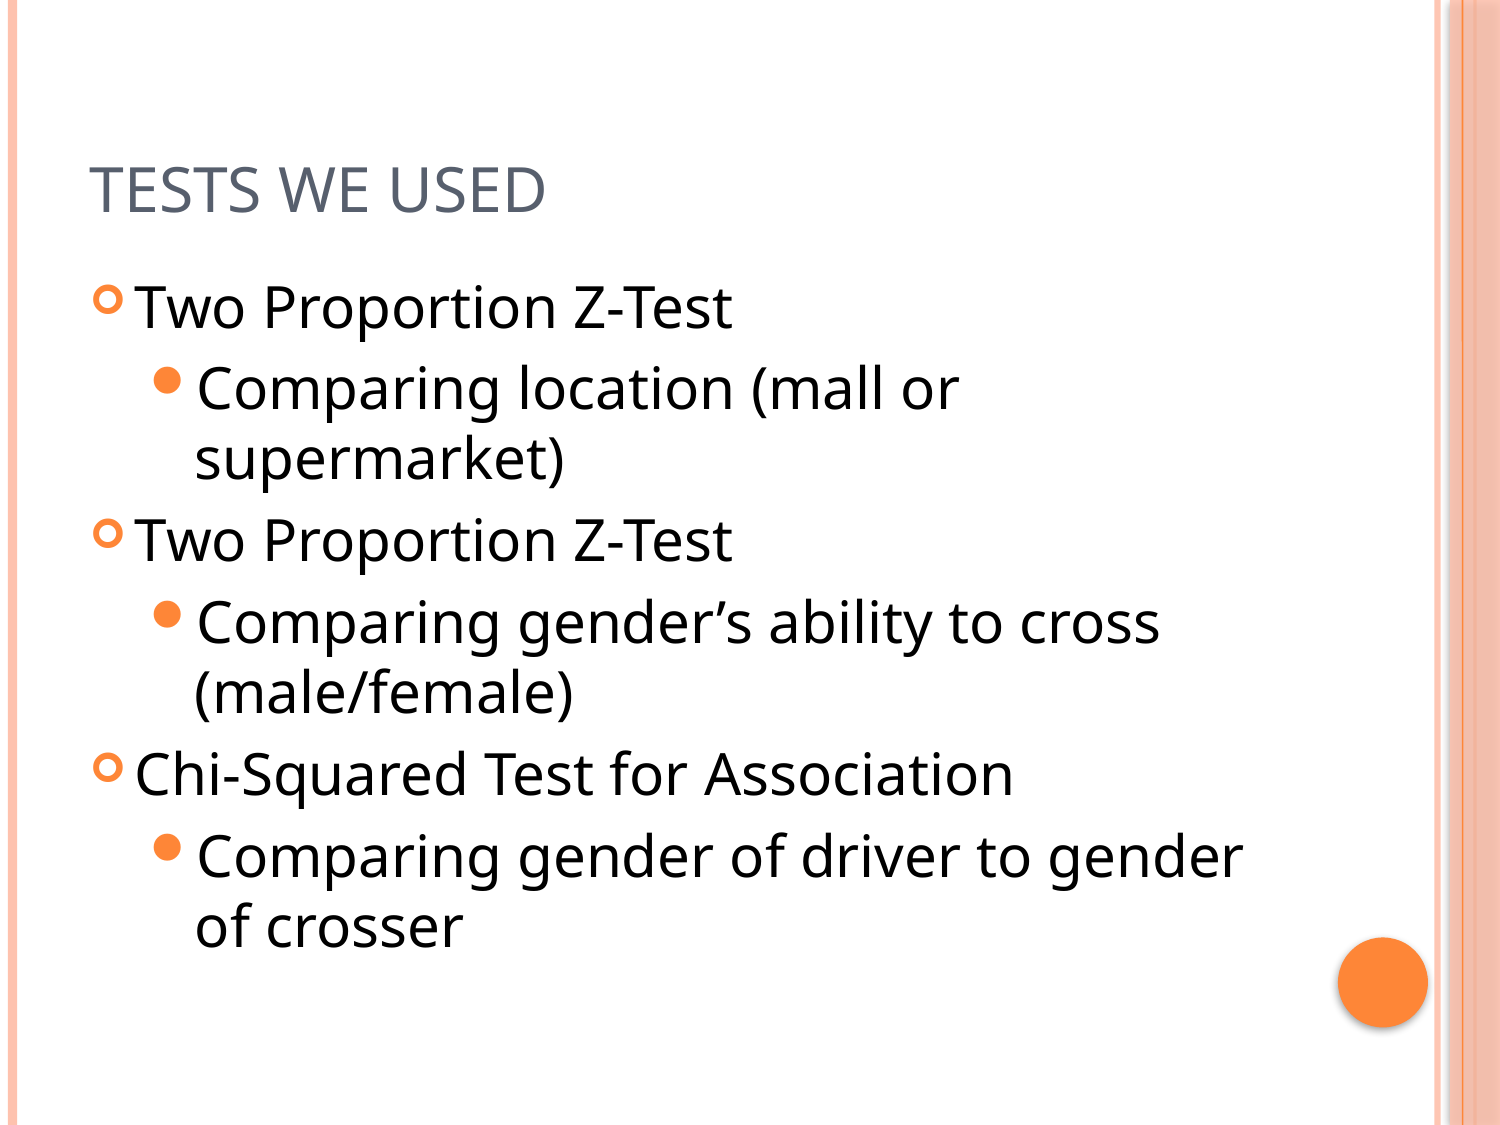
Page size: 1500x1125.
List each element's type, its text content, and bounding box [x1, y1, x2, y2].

title Tests We Used [75, 45, 1300, 233]
list Two Proportion Z-Test Comparing location (mall or supermarket) Two Proportion Z-Test Comparing gender’s ability to cross (male/female) Chi-Squared Test for Association Comparing gender of driver to gender of crosser [75, 262, 1300, 1062]
